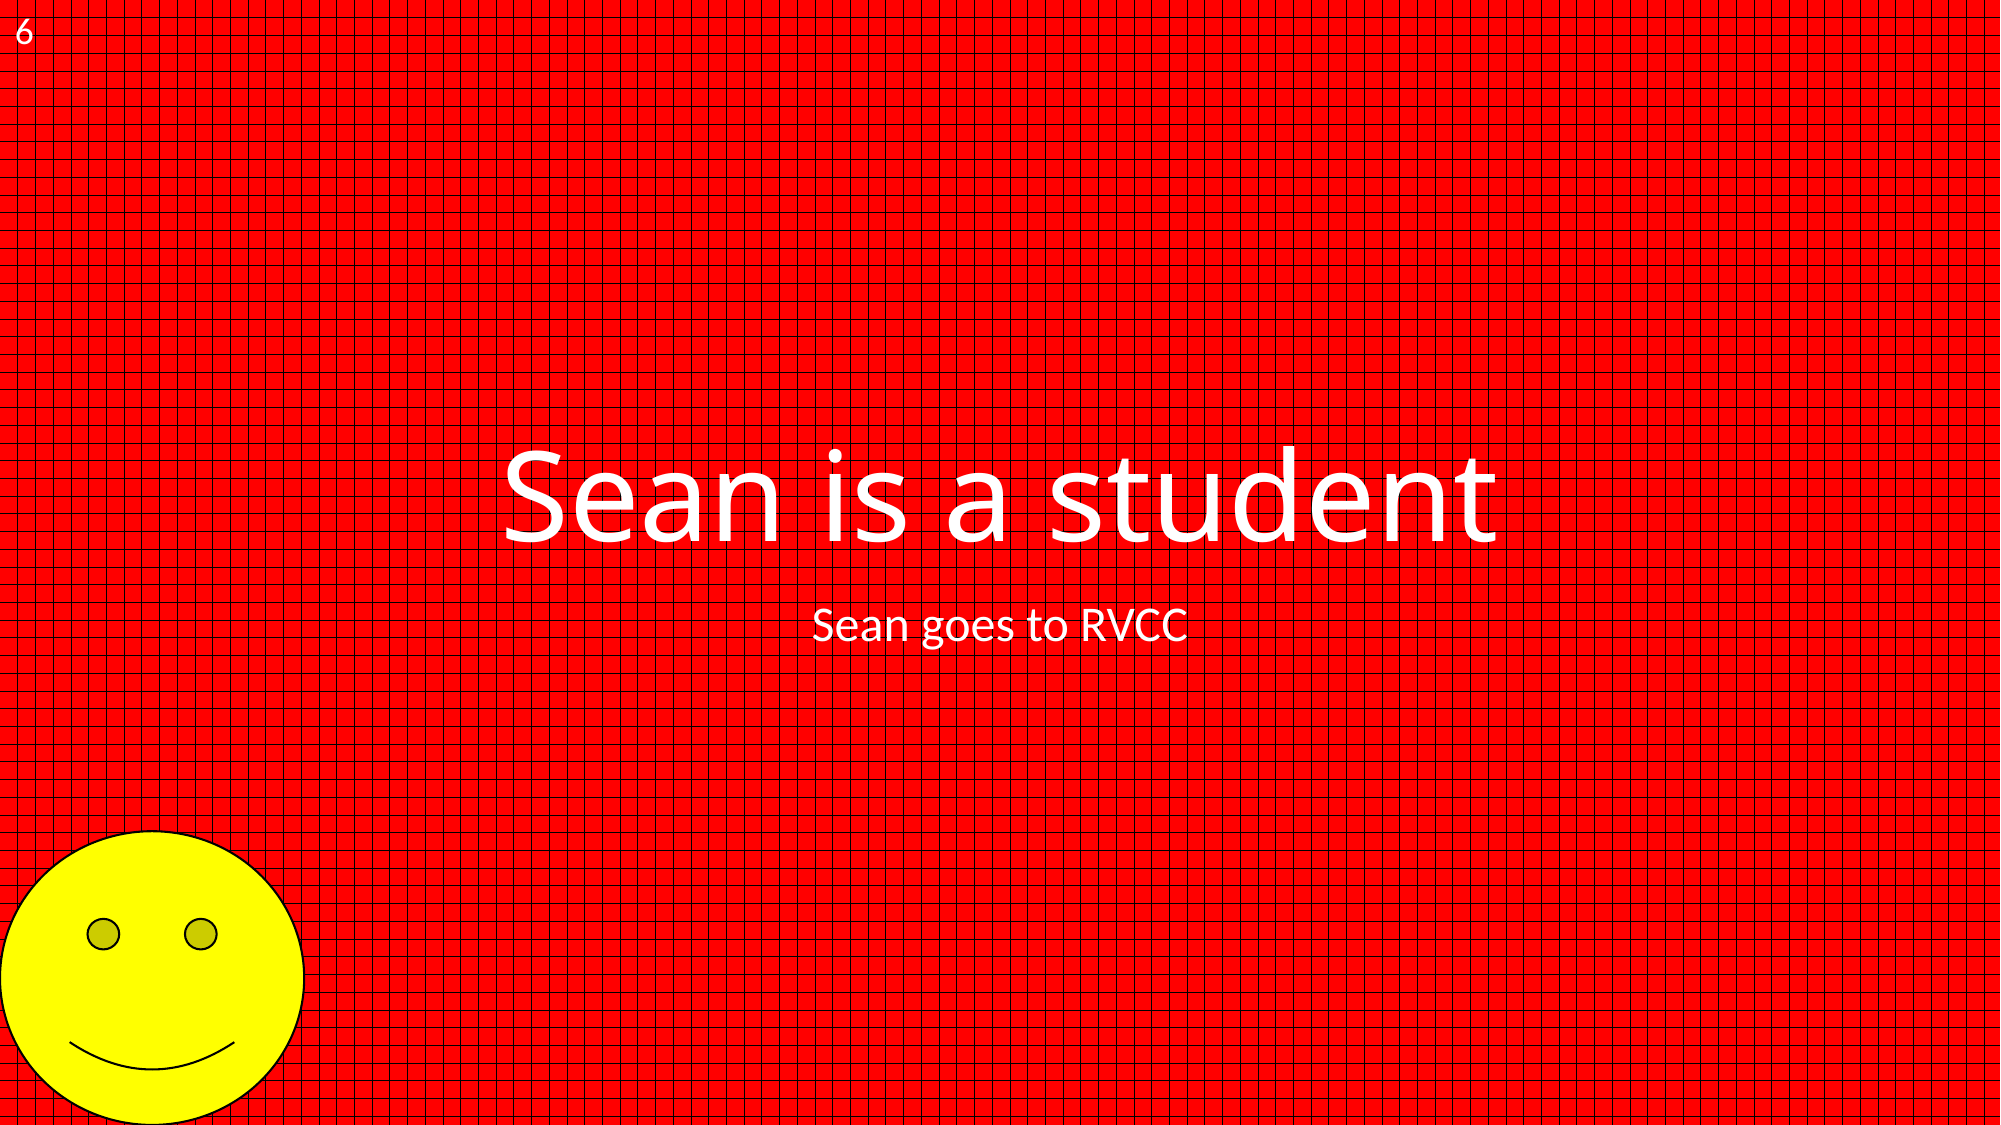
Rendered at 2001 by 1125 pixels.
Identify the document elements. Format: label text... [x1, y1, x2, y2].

subtitle Sean goes to RVCC [249, 590, 1750, 863]
text_box [0, 830, 306, 1125]
text_box 6 [0, 0, 48, 60]
title Sean is a student [249, 184, 1750, 576]
